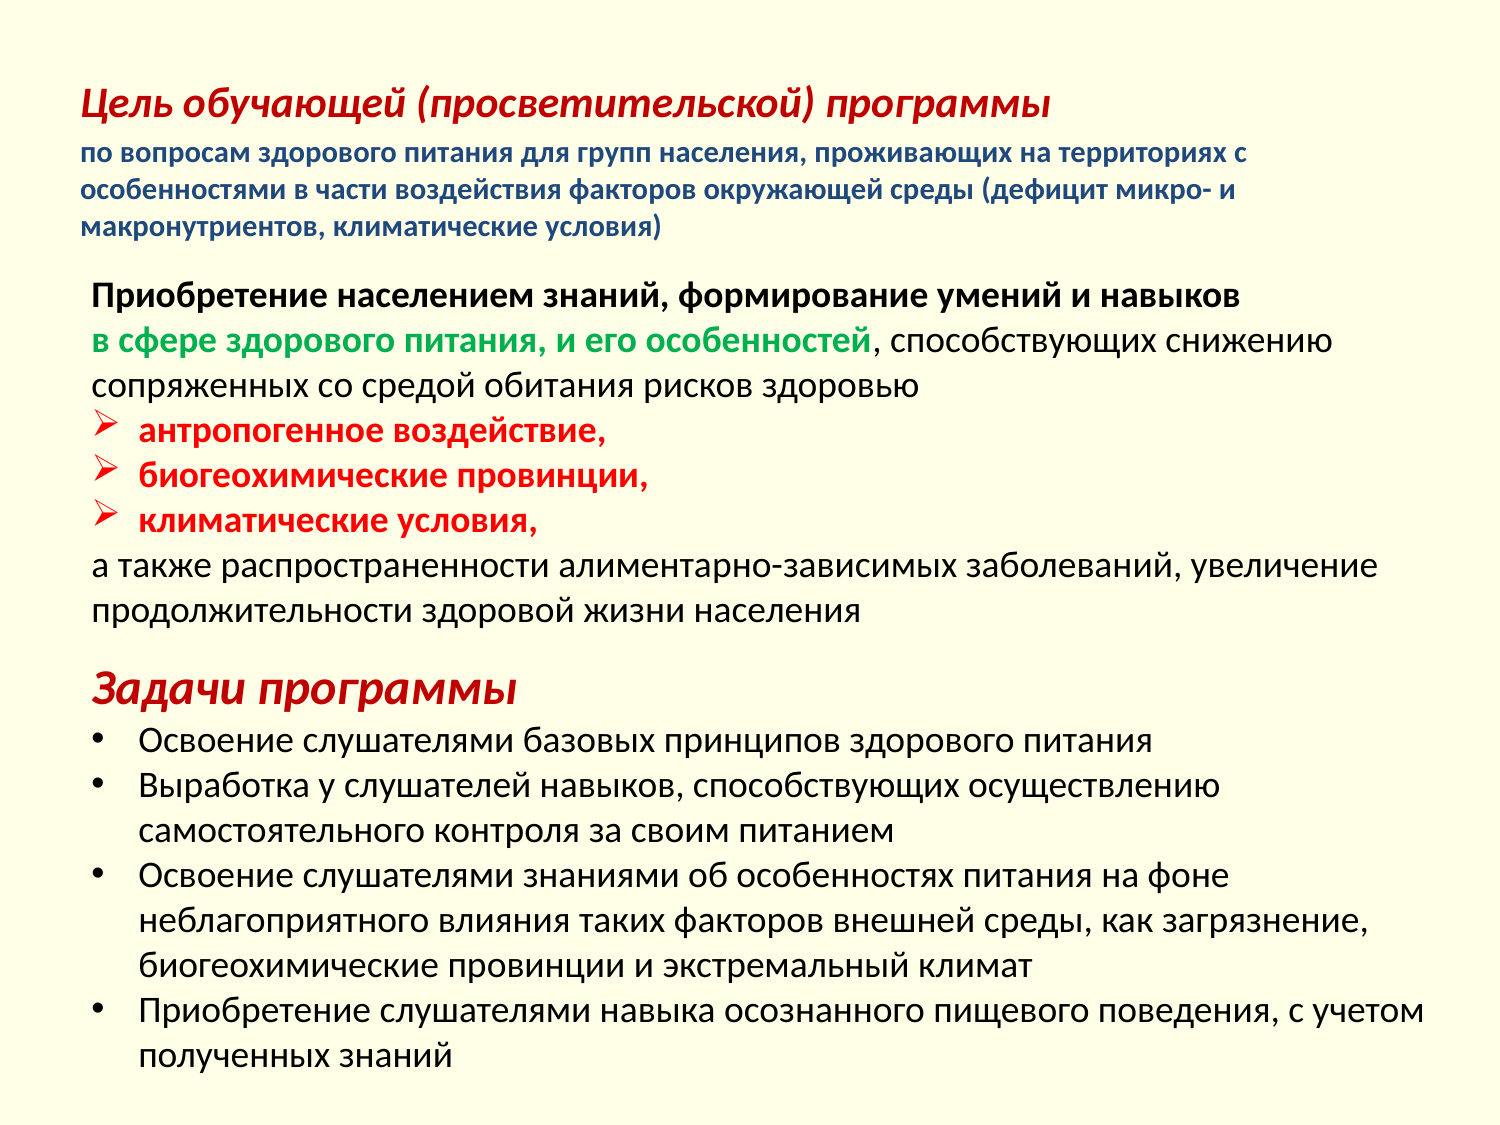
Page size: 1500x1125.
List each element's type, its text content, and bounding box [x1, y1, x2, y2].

text_box Приобретение населением знаний, формирование умений и навыков в сфере здорового питания, и его особенностей, способствующих снижению сопряженных со средой обитания рисков здоровью антропогенное воздействие, биогеохимические провинции, климатические условия, а также распространенности алиментарно-зависимых заболеваний, увеличение продолжительности здоровой жизни населения [76, 262, 1436, 638]
list Цель обучающей (просветительской) программы по вопросам здорового питания для групп населения, проживающих на территориях с особенностями в части воздействия факторов окружающей среды (дефицит микро- и макронутриентов, климатические условия) [64, 66, 1436, 256]
text_box Задачи программы Освоение слушателями базовых принципов здорового питания Выработка у слушателей навыков, способствующих осуществлению самостоятельного контроля за своим питанием Освоение слушателями знаниями об особенностях питания на фоне неблагоприятного влияния таких факторов внешней среды, как загрязнение, биогеохимические провинции и экстремальный климат Приобретение слушателями навыка осознанного пищевого поведения, с учетом полученных знаний [76, 647, 1458, 1082]
